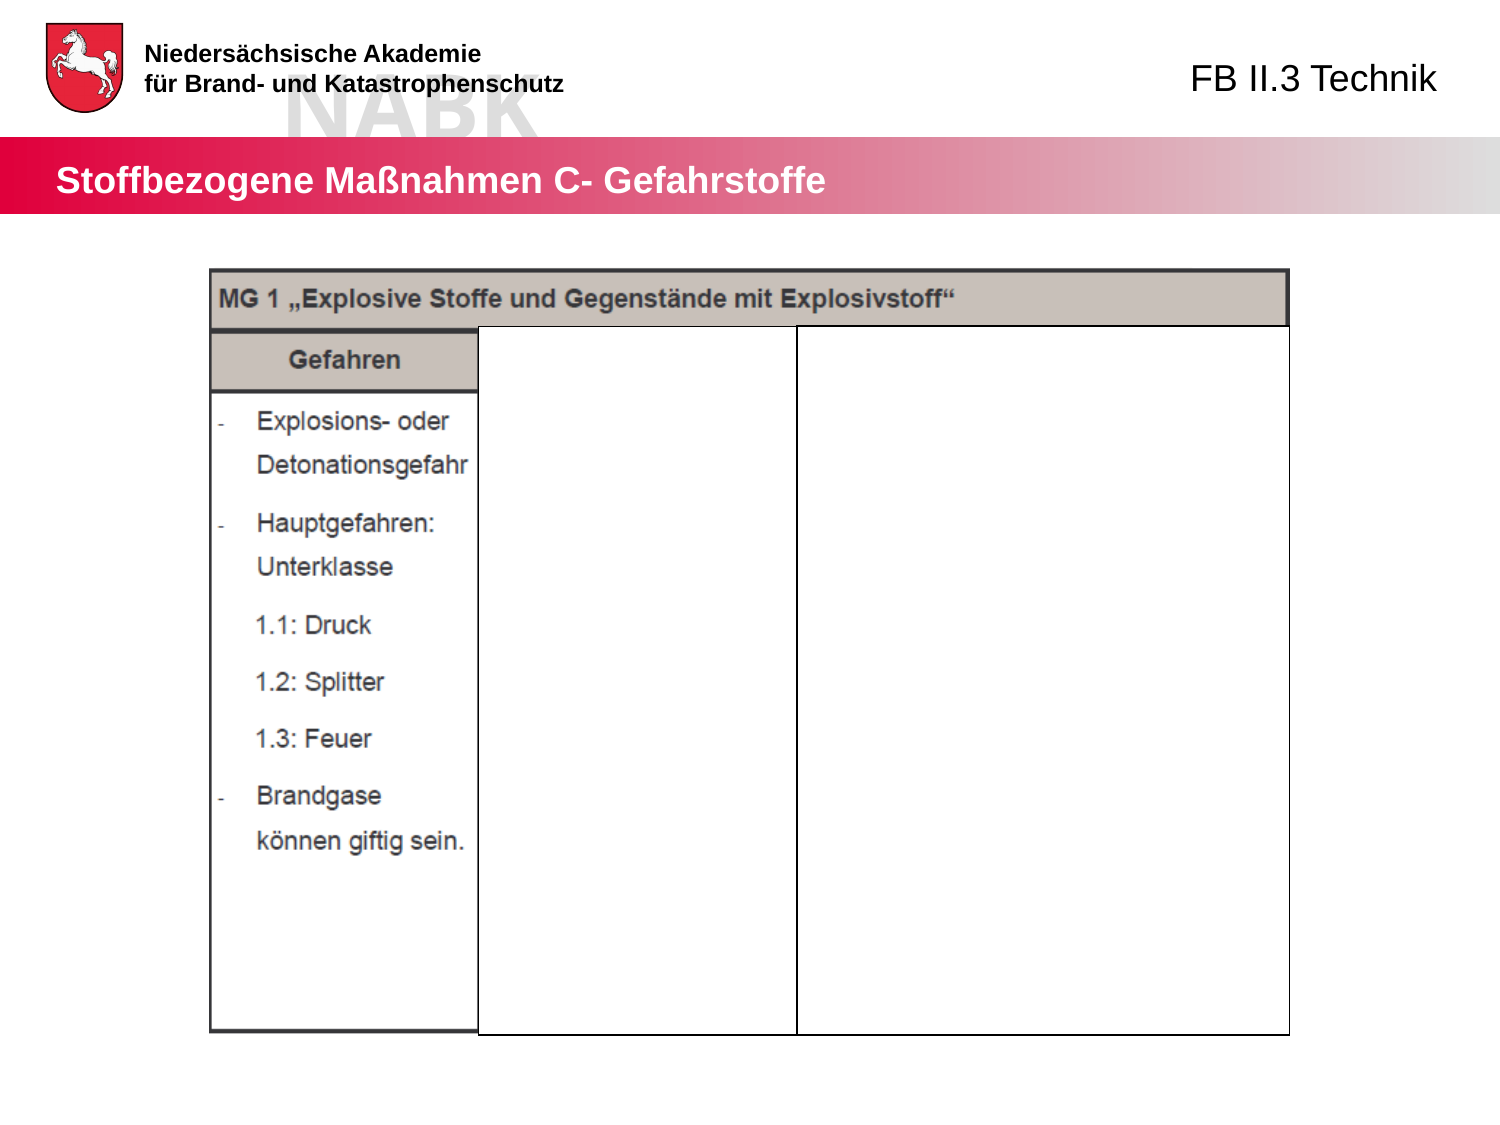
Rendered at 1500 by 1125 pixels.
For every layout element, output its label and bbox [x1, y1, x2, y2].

picture [45, 22, 124, 114]
list [209, 267, 1290, 1035]
